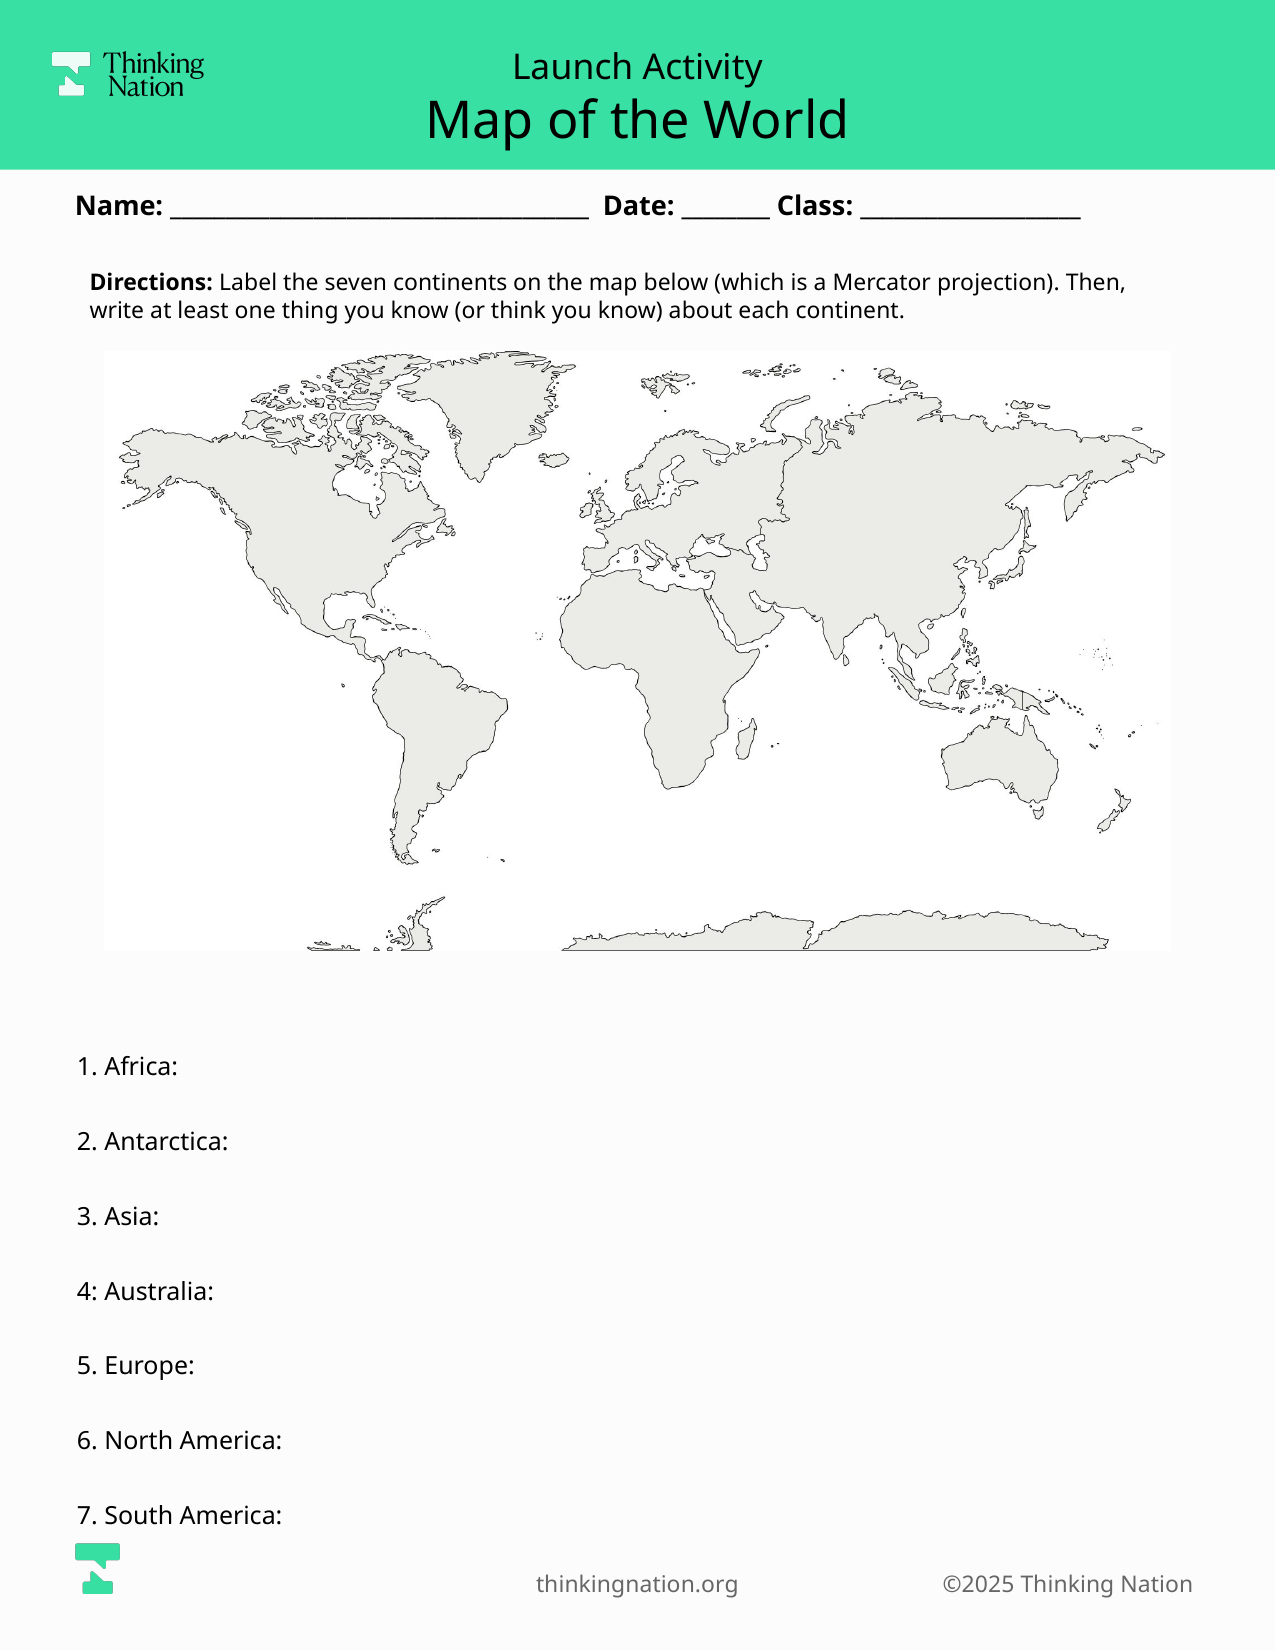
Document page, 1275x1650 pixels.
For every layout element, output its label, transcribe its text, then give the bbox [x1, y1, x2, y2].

picture [104, 350, 1171, 951]
picture [62, 1533, 133, 1604]
text_box Launch Activity Map of the World [0, 0, 1275, 170]
text_box ©2025 Thinking Nation [907, 1553, 1210, 1605]
text_box Name: ______________________________________ Date: ________ Class: ____________________ [58, 172, 1275, 235]
text_box thinkingnation.org [486, 1553, 789, 1605]
text_box Directions: Label the seven continents on the map below (which is a Mercator projection). Then, write at least one thing you know (or think you know) about each continent. [74, 252, 1201, 338]
picture [35, 37, 210, 110]
text_box 1. Africa: 2. Antarctica: 3. Asia: 4: Australia: 5. Europe: 6. North America: 7. South America: [58, 987, 1180, 1452]
